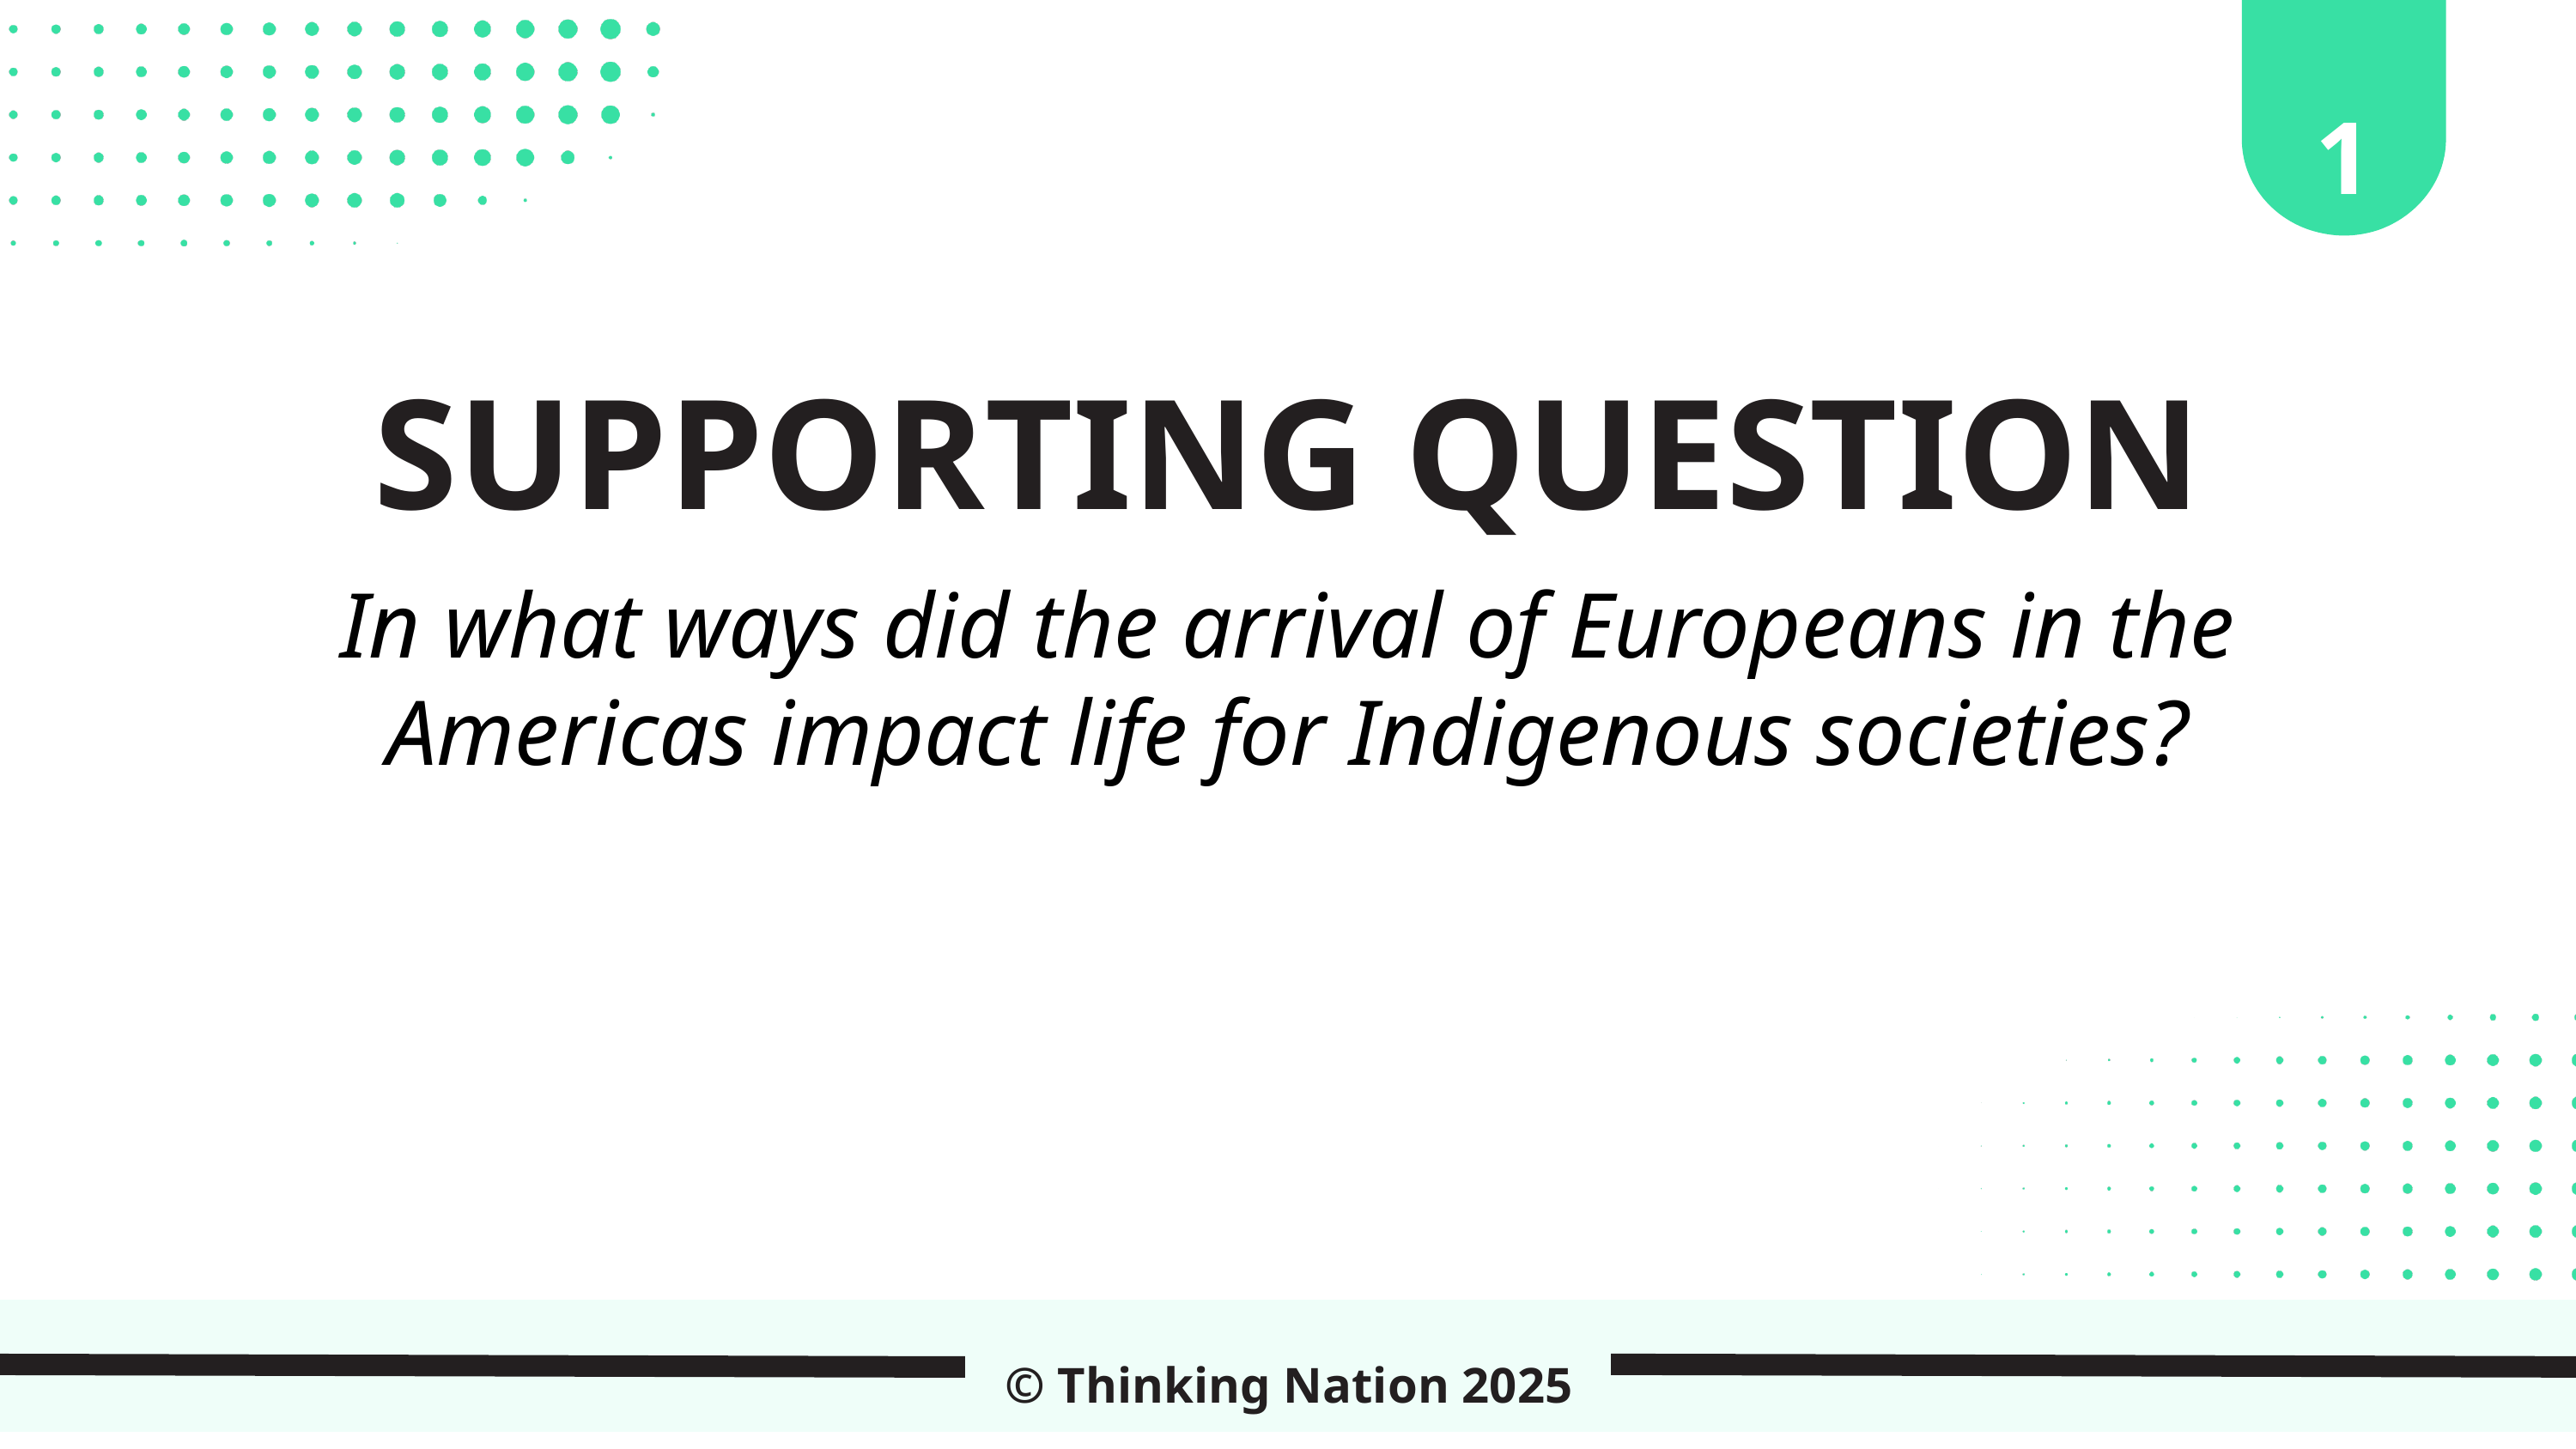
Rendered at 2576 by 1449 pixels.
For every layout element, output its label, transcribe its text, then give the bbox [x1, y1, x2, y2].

text_box SUPPORTING QUESTION [359, 284, 2216, 540]
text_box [0, 1299, 2576, 1433]
text_box [0, 0, 660, 246]
text_box [1938, 1013, 2576, 1299]
text_box In what ways did the arrival of Europeans in the Americas impact life for Indigenous societies? [252, 568, 2324, 784]
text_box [2233, 0, 2455, 236]
